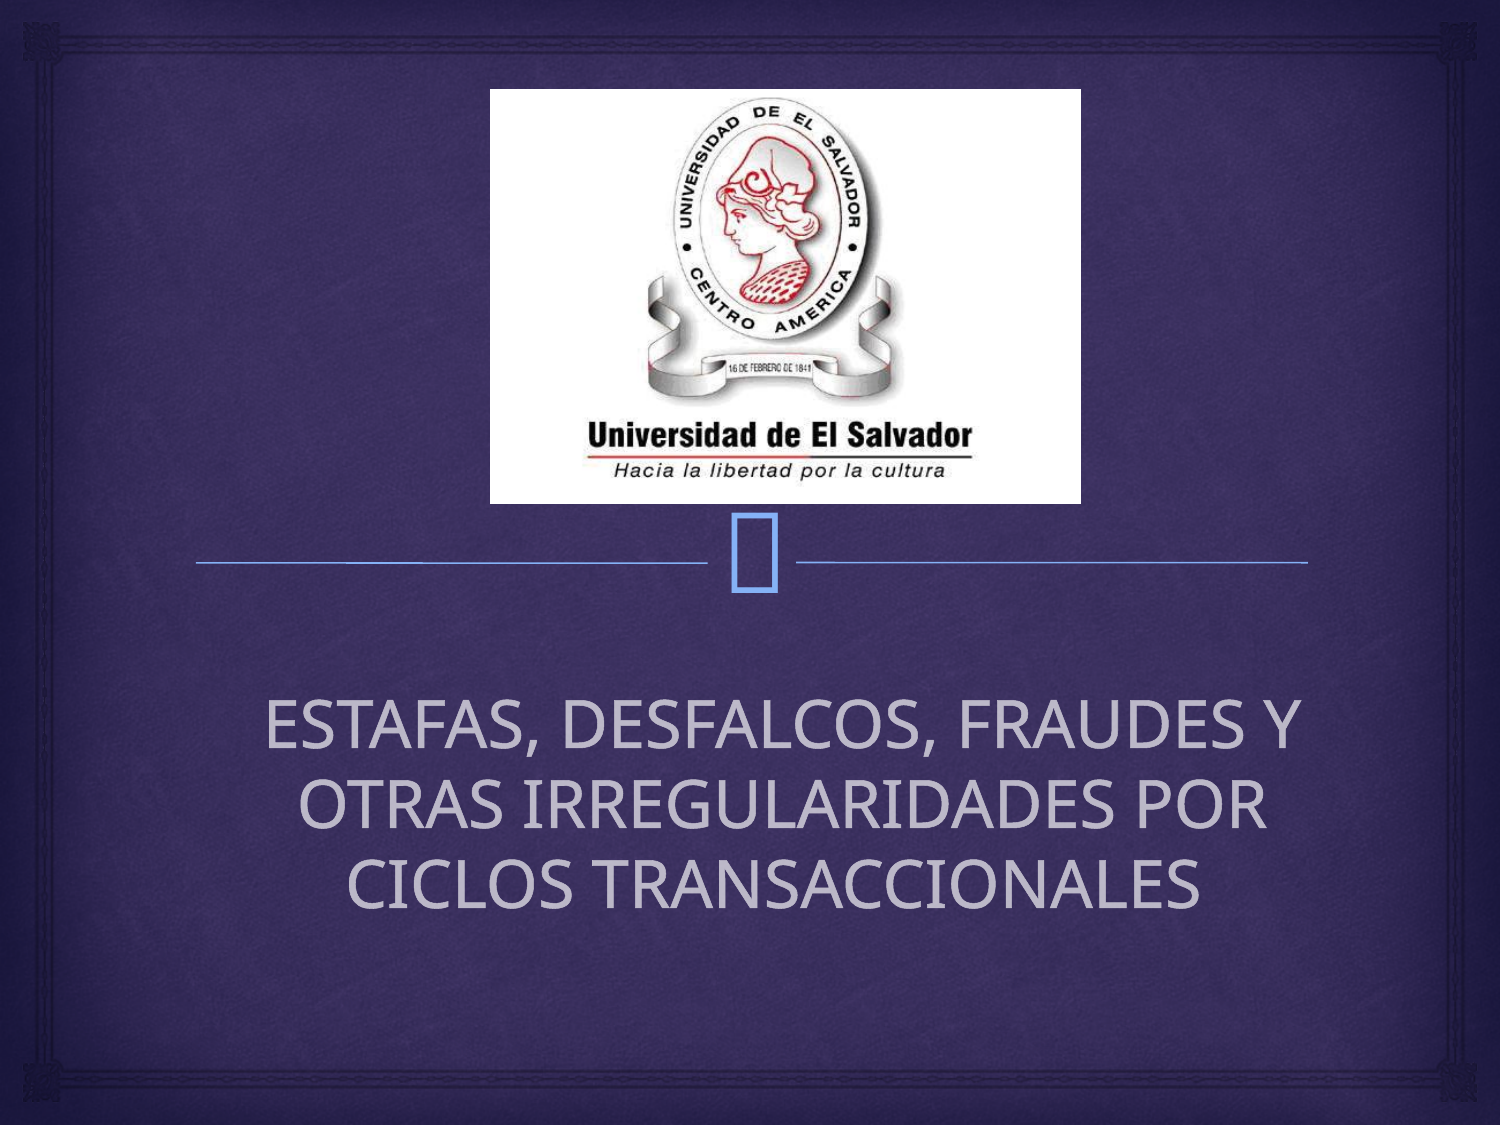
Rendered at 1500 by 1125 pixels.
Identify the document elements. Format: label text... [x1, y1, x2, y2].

picture [0, 0, 1500, 1125]
title ESTAFAS, DESFALCOS, FRAUDES Y OTRAS IRREGULARIDADES POR CICLOS TRANSACCIONALES [171, 456, 1394, 929]
